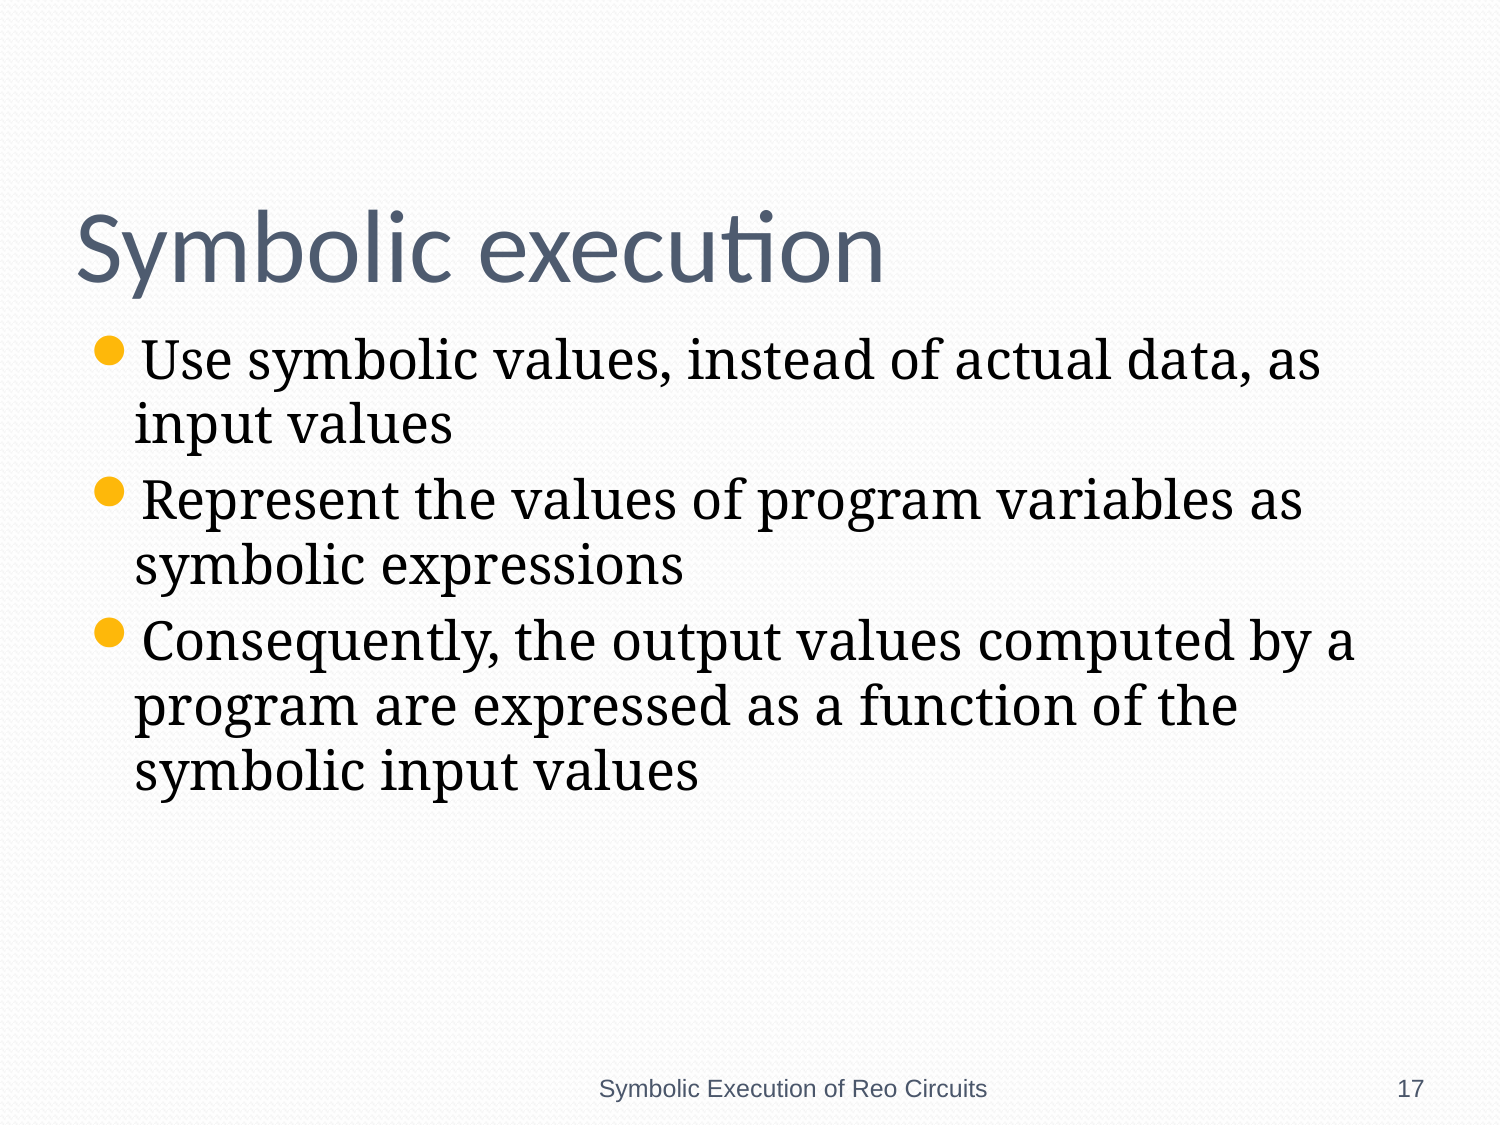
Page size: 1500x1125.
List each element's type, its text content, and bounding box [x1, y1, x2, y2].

title Symbolic execution [74, 115, 1426, 304]
slide_number 17 [1299, 1042, 1425, 1103]
list Use symbolic values, instead of actual data, as input values Represent the values of program variables as symbolic expressions Consequently, the output values computed by a program are expressed as a function of the symbolic input values [74, 317, 1426, 1038]
footer Symbolic Execution of Reo Circuits [437, 1042, 1150, 1103]
